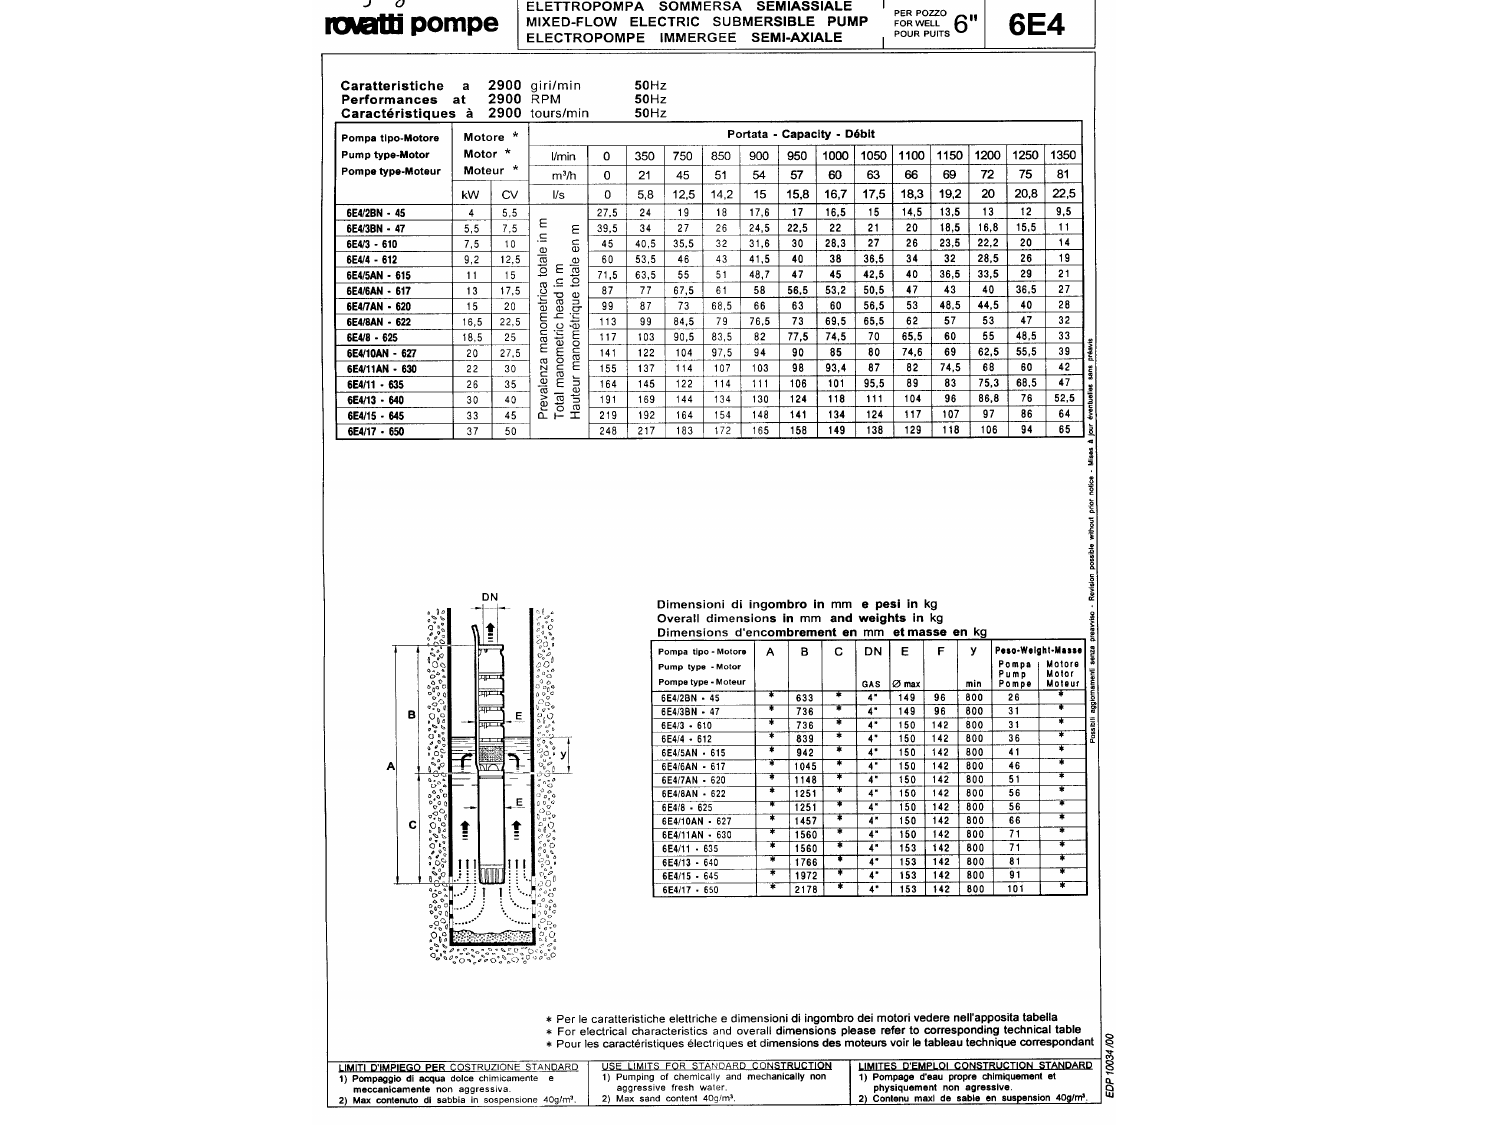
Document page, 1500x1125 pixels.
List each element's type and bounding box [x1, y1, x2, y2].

picture [312, 0, 1116, 1125]
